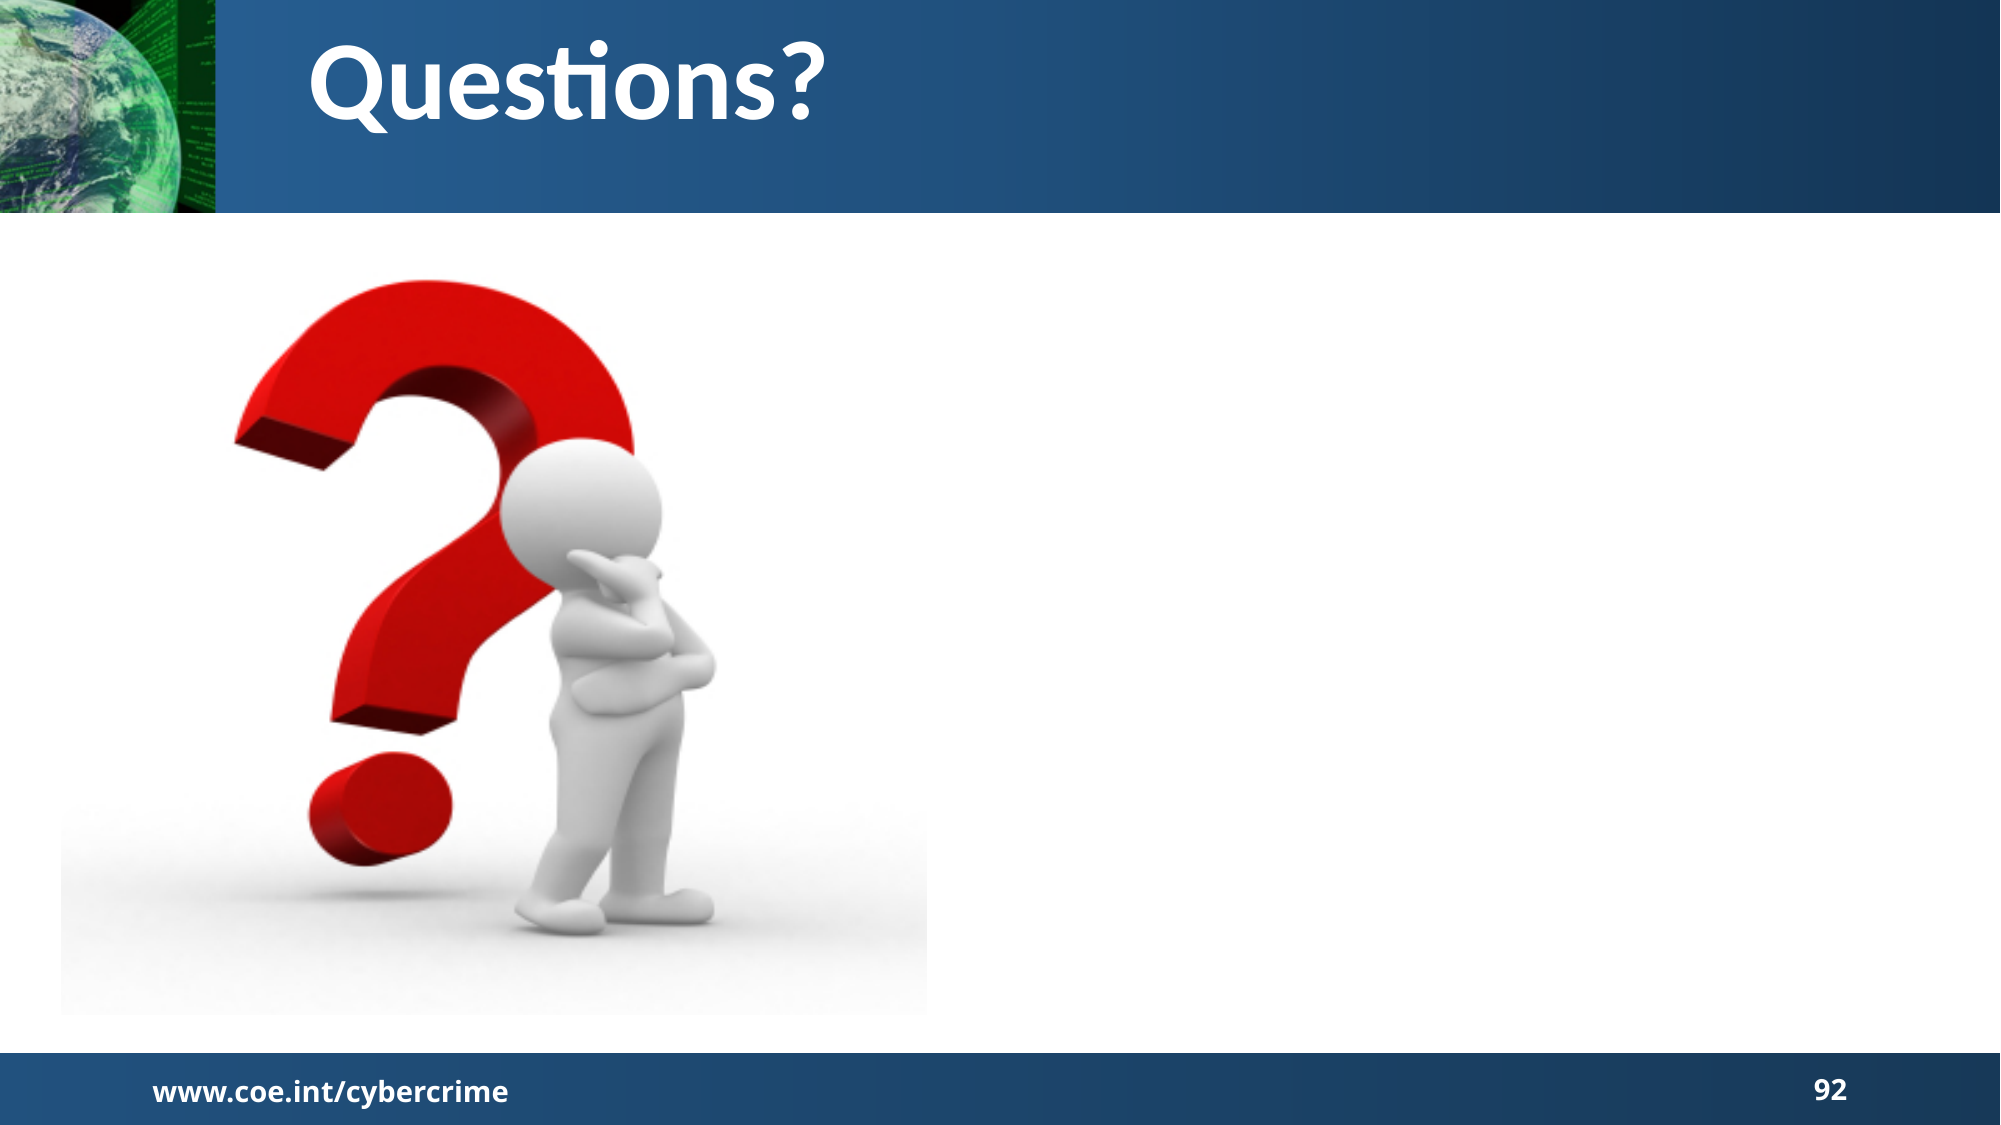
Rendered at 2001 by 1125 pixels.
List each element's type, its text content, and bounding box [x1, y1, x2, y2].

slide_number 92 [1412, 1061, 1863, 1121]
picture [61, 238, 927, 1015]
slide_number www.coe.int/cybercrime [137, 1061, 588, 1121]
picture [0, 0, 2000, 213]
text_box Questions? [294, 0, 846, 150]
